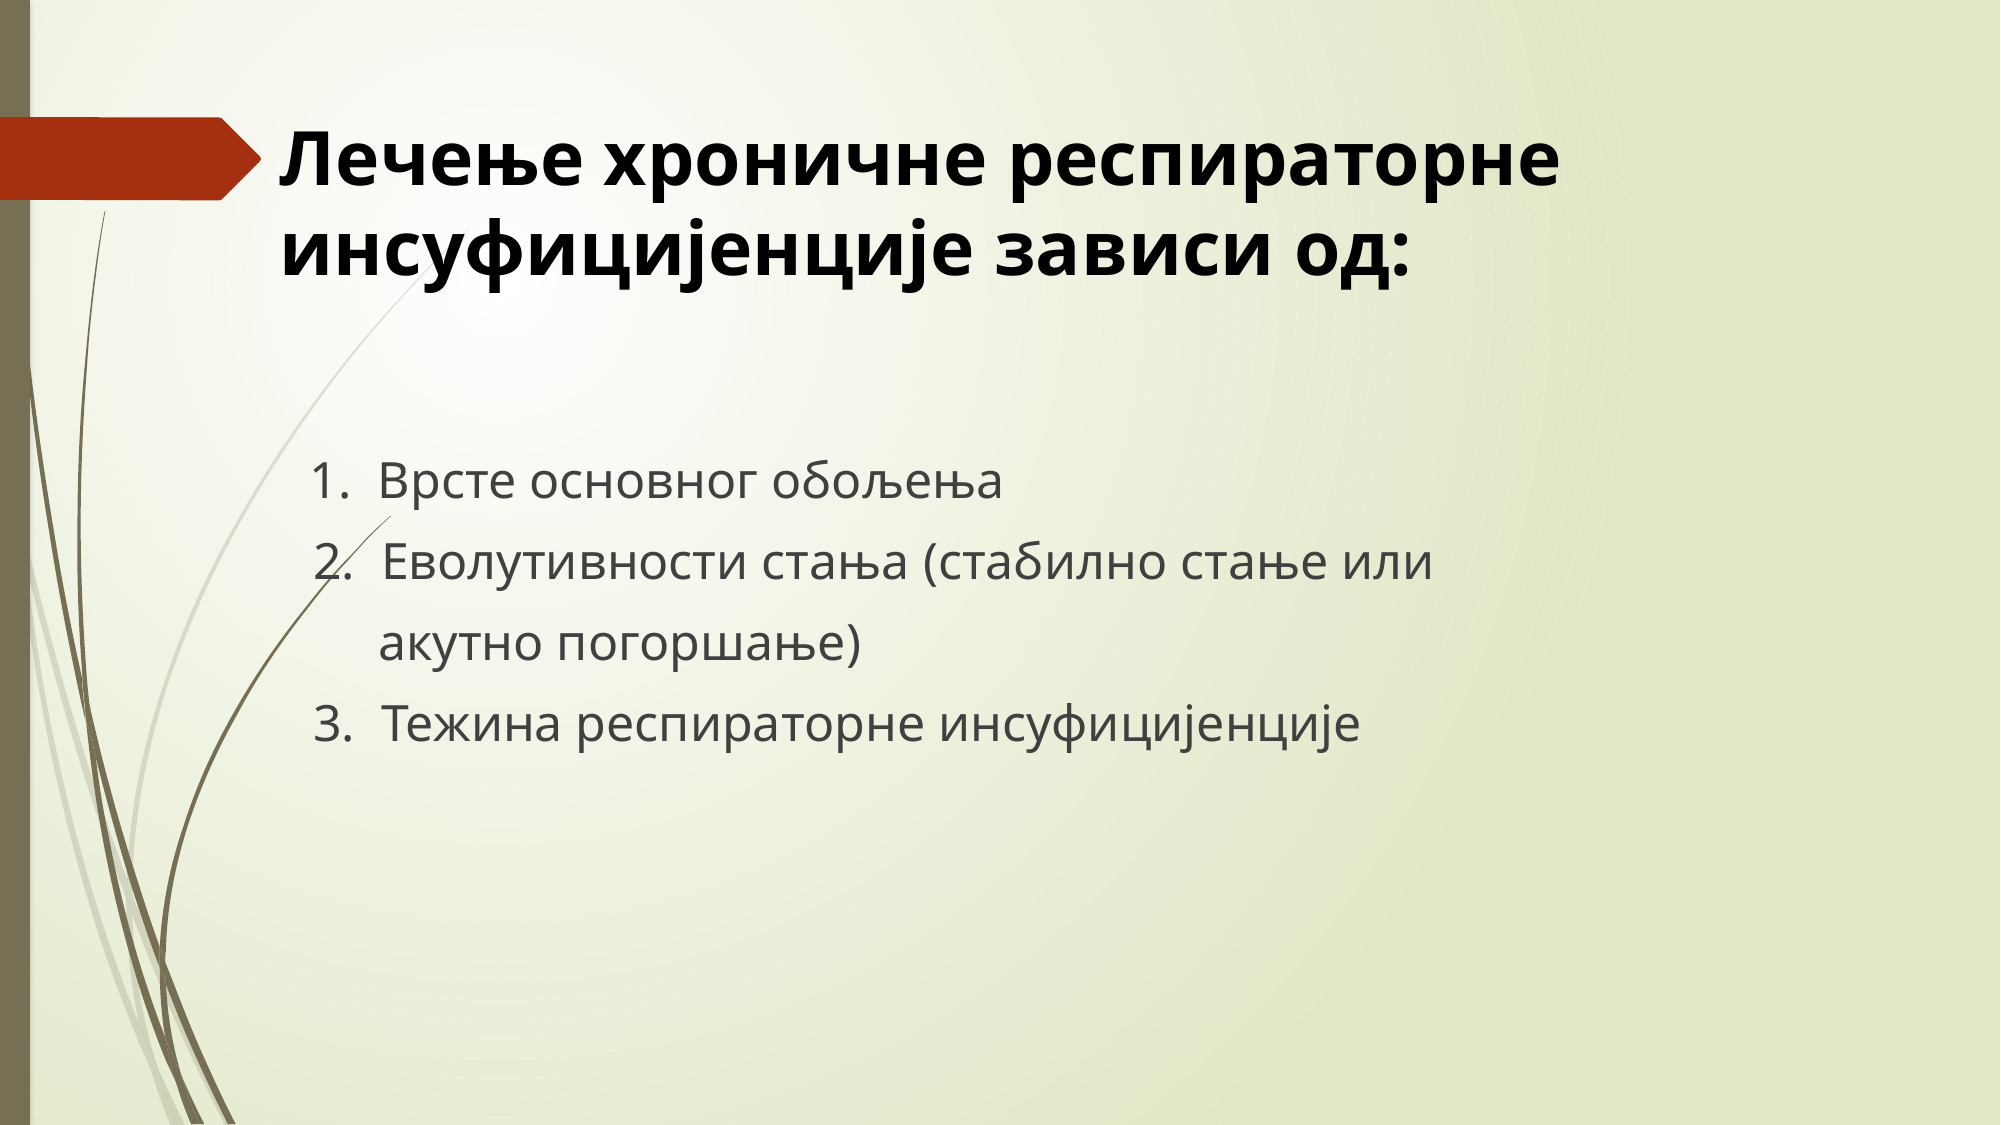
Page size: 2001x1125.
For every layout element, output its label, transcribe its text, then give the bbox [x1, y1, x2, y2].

list 1. Врсте основног обољења 2. Еволутивности стања (стабилно стање или акутно погоршање) 3. Тежина респираторне инсуфицијенције [285, 375, 1675, 1118]
title Лечење хроничне респираторне инсуфицијенције зависи од: [264, 102, 1888, 313]
